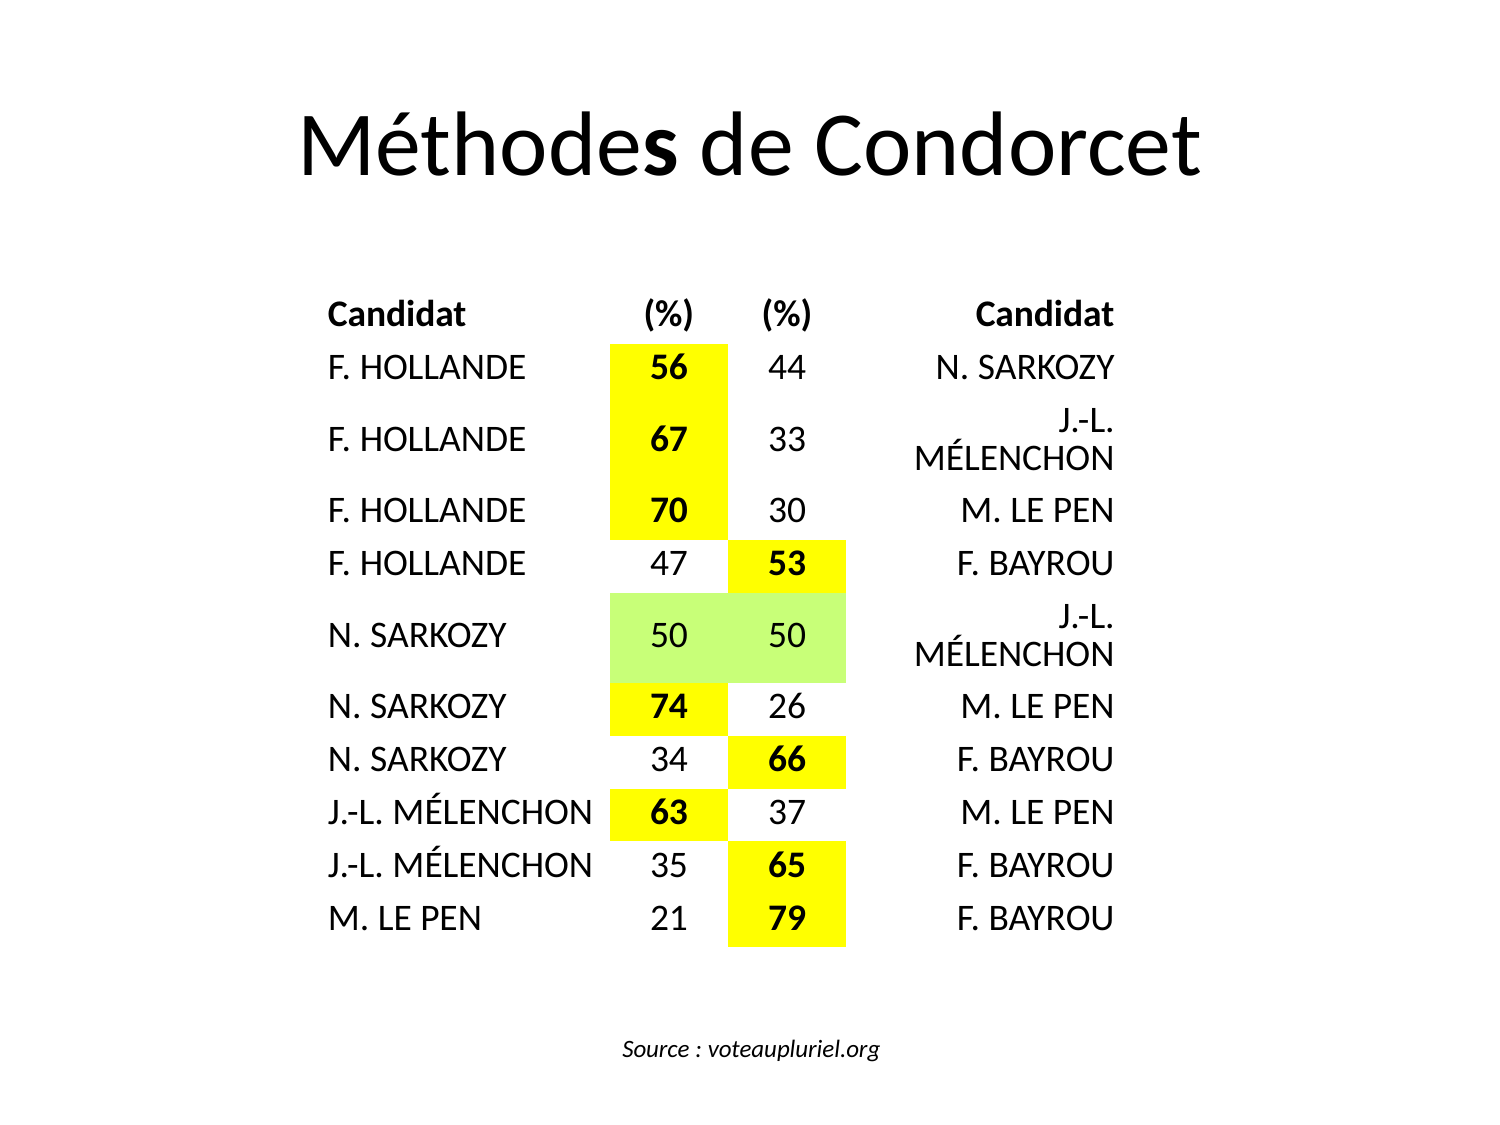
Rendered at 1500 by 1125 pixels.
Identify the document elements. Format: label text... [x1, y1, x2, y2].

table_cell 56 [610, 344, 728, 396]
table_cell N. Sarkozy [313, 593, 610, 683]
table_cell 44 [728, 344, 846, 396]
table_cell 34 [610, 736, 728, 789]
table_header Candidat [313, 291, 610, 344]
table_cell 66 [728, 736, 846, 789]
table_cell 63 [610, 789, 728, 841]
table_cell J.-L. Mélenchon [313, 841, 610, 894]
table_cell J.-L. Mélenchon [313, 789, 610, 841]
title Méthodes de Condorcet [75, 45, 1425, 233]
table_cell F. Hollande [313, 344, 610, 396]
table_cell F. Bayrou [846, 736, 1130, 789]
table_cell 50 [610, 593, 728, 683]
table_cell M. Le Pen [313, 894, 610, 947]
table_cell F. Bayrou [846, 894, 1130, 947]
table_cell N. Sarkozy [846, 344, 1130, 396]
table_cell 37 [728, 789, 846, 841]
table_header (%) [610, 291, 728, 344]
table_cell M. Le Pen [846, 683, 1130, 736]
table_cell 79 [728, 894, 846, 947]
table_cell 50 [728, 593, 846, 683]
table_cell F. Bayrou [846, 841, 1130, 894]
table_cell 67 [610, 396, 728, 487]
table_header (%) [728, 291, 846, 344]
table_cell 26 [728, 683, 846, 736]
table_cell N. Sarkozy [313, 683, 610, 736]
table_cell 30 [728, 487, 846, 540]
table_cell 47 [610, 540, 728, 593]
table_cell F. Hollande [313, 540, 610, 593]
table_cell 35 [610, 841, 728, 894]
table_cell F. Hollande [313, 396, 610, 487]
table_cell 74 [610, 683, 728, 736]
table_cell N. Sarkozy [313, 736, 610, 789]
text_box Source : voteaupluriel.org [268, 1025, 1235, 1070]
table_cell J.-L. Mélenchon [846, 396, 1130, 487]
table_cell J.-L. Mélenchon [846, 593, 1130, 683]
table_cell M. Le Pen [846, 789, 1130, 841]
table_cell M. Le Pen [846, 487, 1130, 540]
table_cell F. Hollande [313, 487, 610, 540]
table_cell 65 [728, 841, 846, 894]
table_cell 21 [610, 894, 728, 947]
table_cell 53 [728, 540, 846, 593]
table_header Candidat [846, 291, 1130, 344]
table_cell F. Bayrou [846, 540, 1130, 593]
table_cell 70 [610, 487, 728, 540]
table_cell 33 [728, 396, 846, 487]
